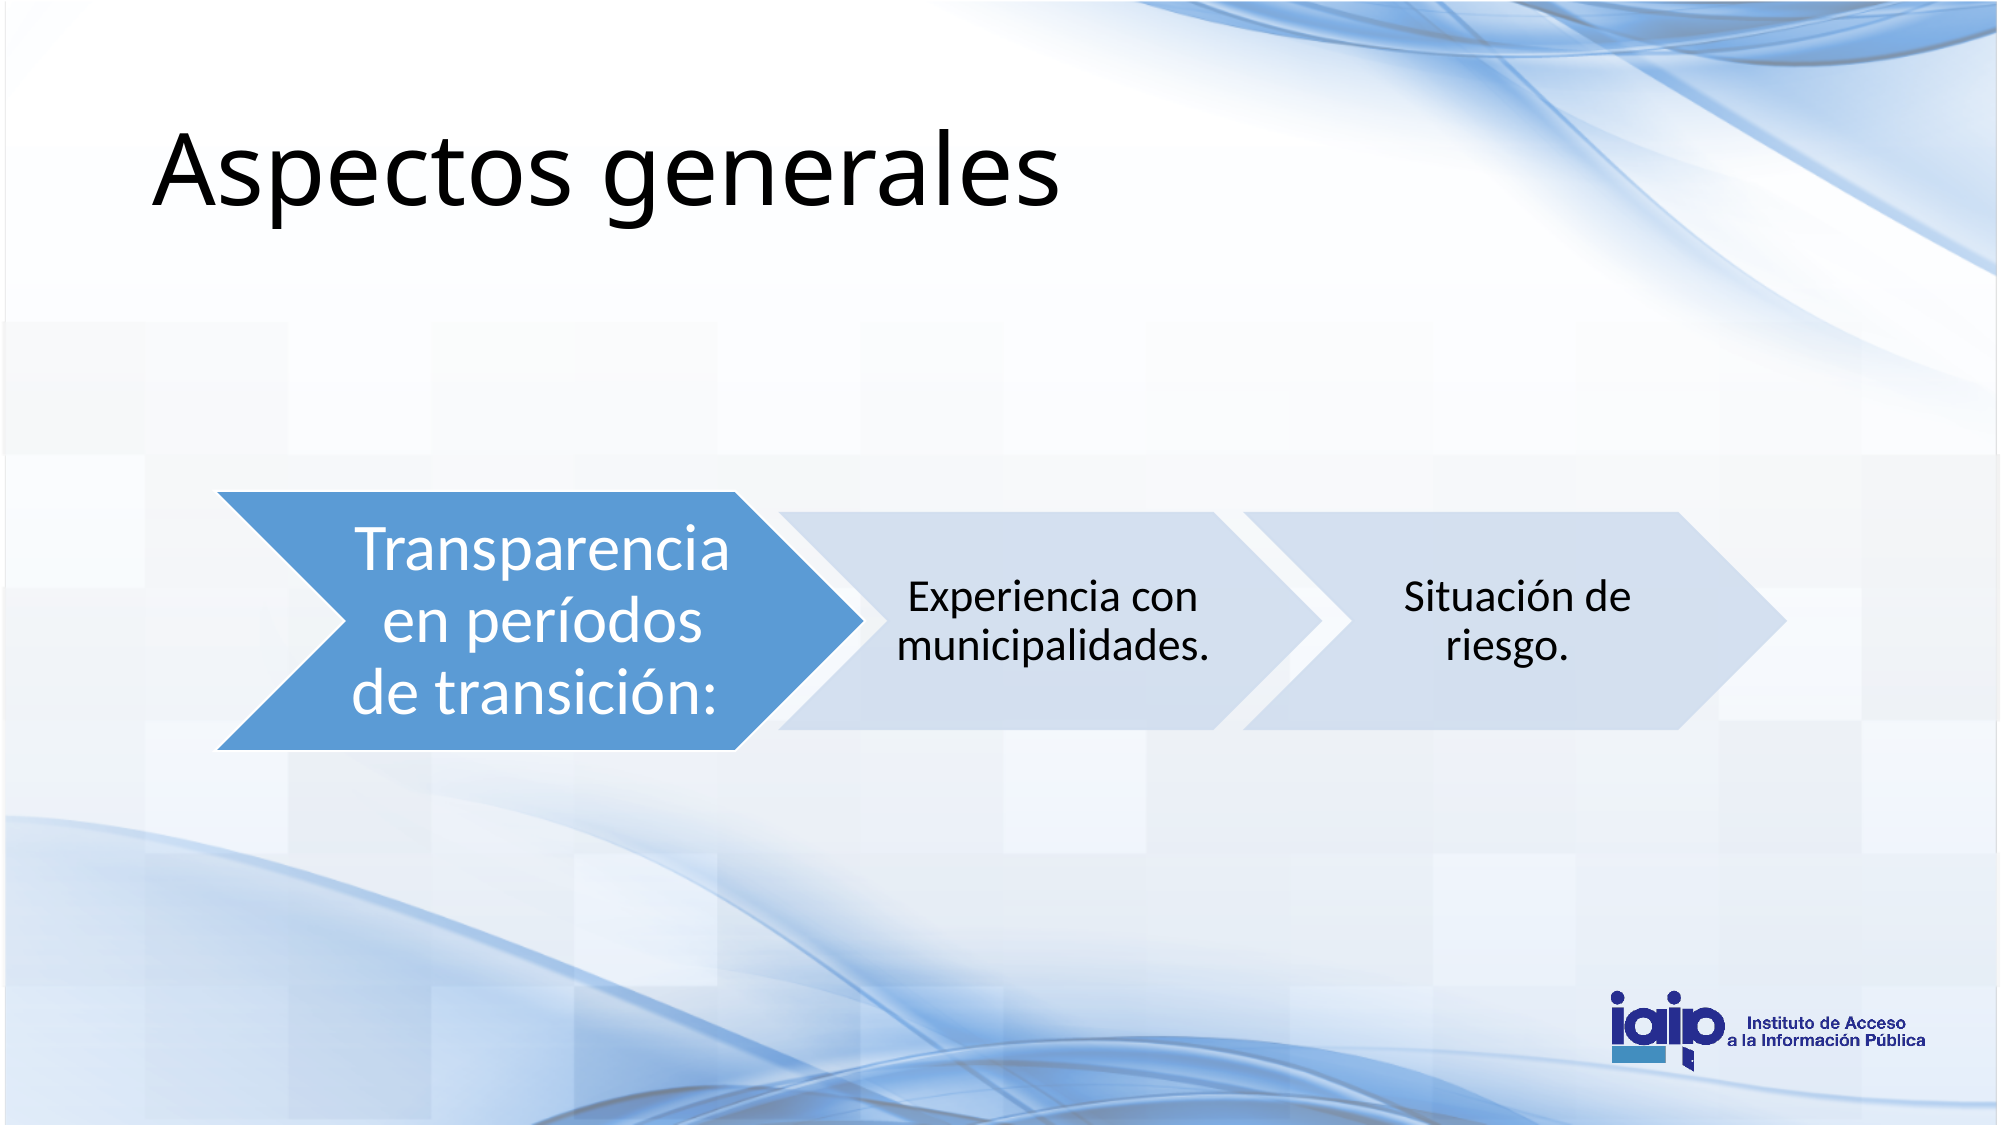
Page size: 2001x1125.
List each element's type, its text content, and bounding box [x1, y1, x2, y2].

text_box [213, 383, 1787, 859]
title Aspectos generales [137, 59, 1863, 278]
picture [3, 2, 2001, 1125]
